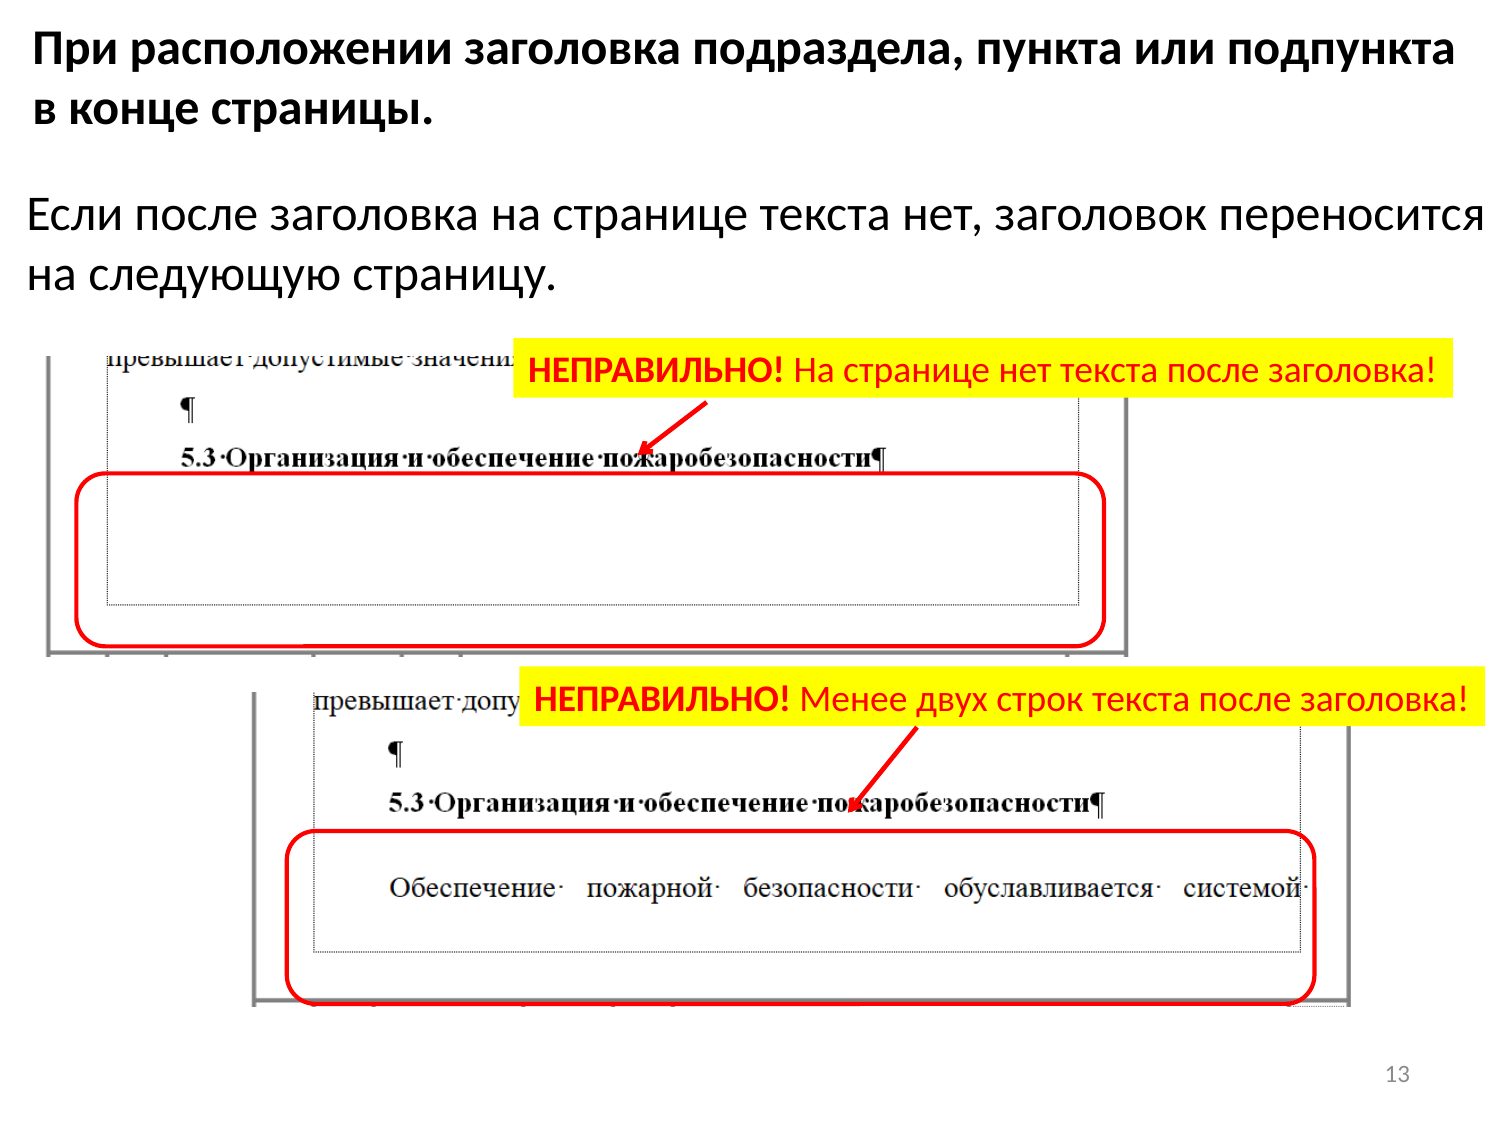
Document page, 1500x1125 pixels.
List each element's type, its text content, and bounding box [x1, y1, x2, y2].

text_box Если после заголовка на странице текста нет, заголовок переносится на следующую страницу. [11, 172, 1500, 308]
slide_number 13 [1074, 1042, 1425, 1103]
text_box НЕПРАВИЛЬНО! На странице нет текста после заголовка! [513, 338, 1453, 398]
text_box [847, 726, 918, 813]
picture [241, 691, 1360, 1007]
text_box При расположении заголовка подраздела, пункта или подпункта в конце страницы. [17, 7, 1483, 142]
picture [40, 356, 1135, 657]
text_box НЕПРАВИЛЬНО! Менее двух строк текста после заголовка! [519, 666, 1486, 727]
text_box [637, 401, 707, 456]
